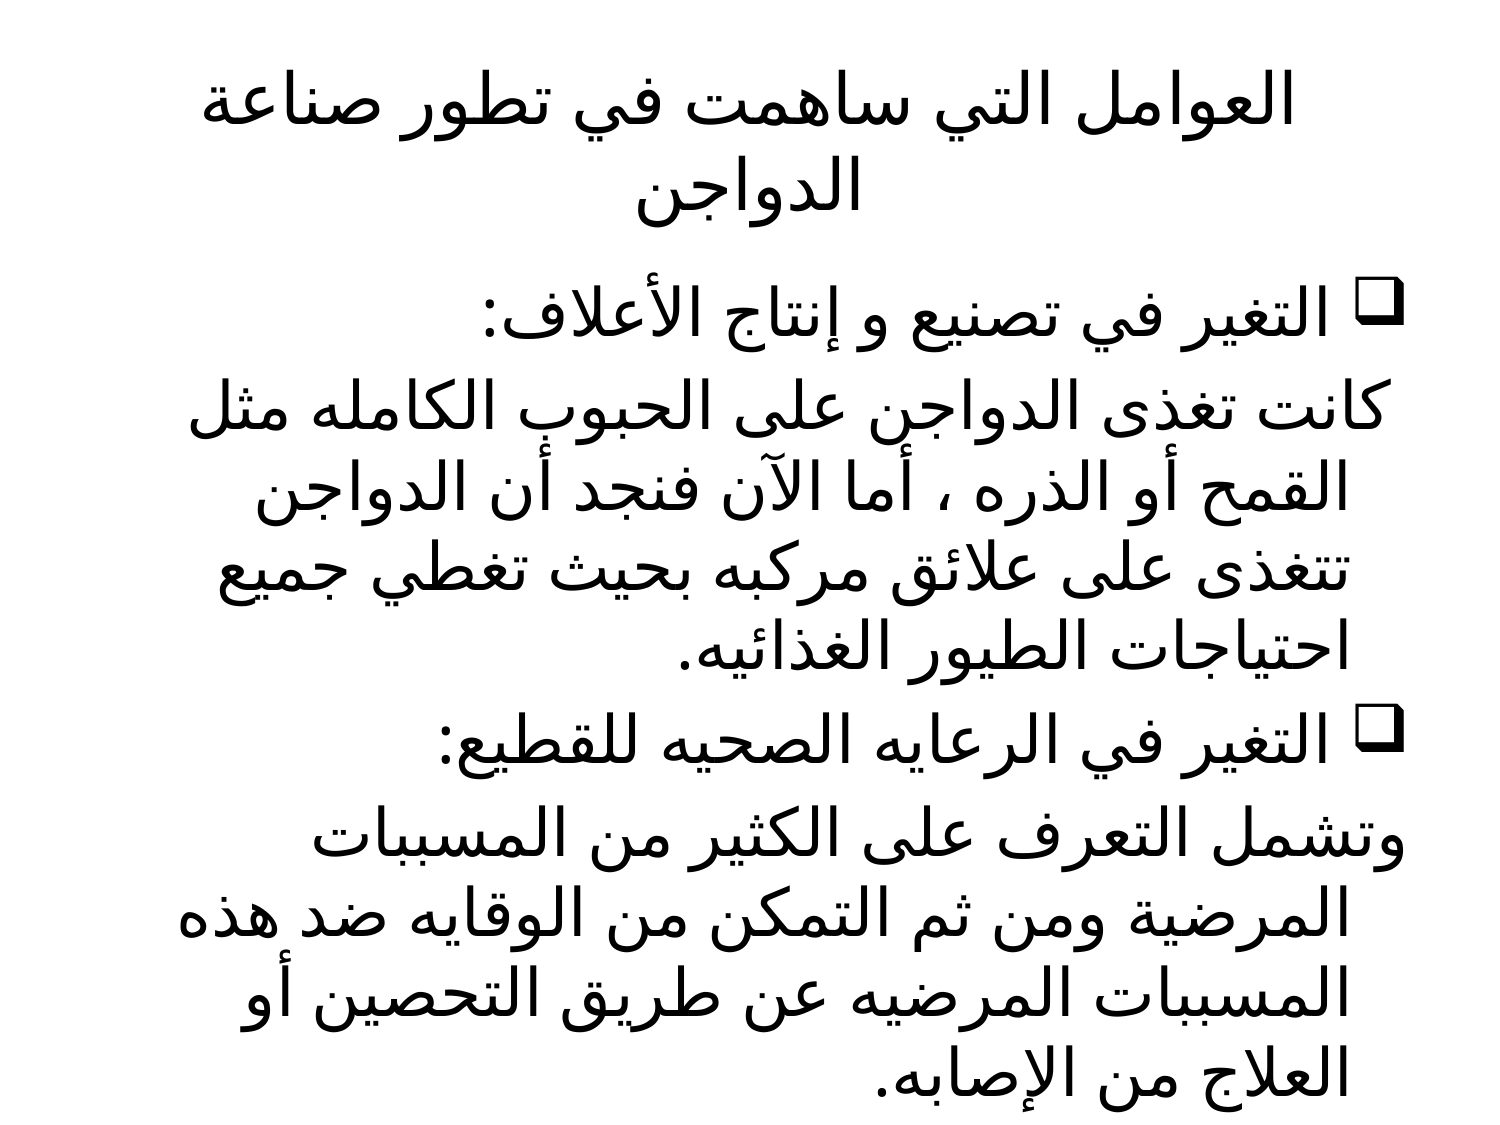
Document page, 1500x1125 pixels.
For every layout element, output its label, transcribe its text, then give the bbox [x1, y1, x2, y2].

title العوامل التي ساهمت في تطور صناعة الدواجن [75, 45, 1425, 233]
list التغير في تصنيع و إنتاج الأعلاف: كانت تغذى الدواجن على الحبوب الكامله مثل القمح أو الذره ، أما الآن فنجد أن الدواجن تتغذى على علائق مركبه بحيث تغطي جميع احتياجات الطيور الغذائيه. التغير في الرعايه الصحيه للقطيع: وتشمل التعرف على الكثير من المسببات المرضية ومن ثم التمكن من الوقايه ضد هذه المسببات المرضيه عن طريق التحصين أو العلاج من الإصابه. [75, 262, 1425, 1005]
